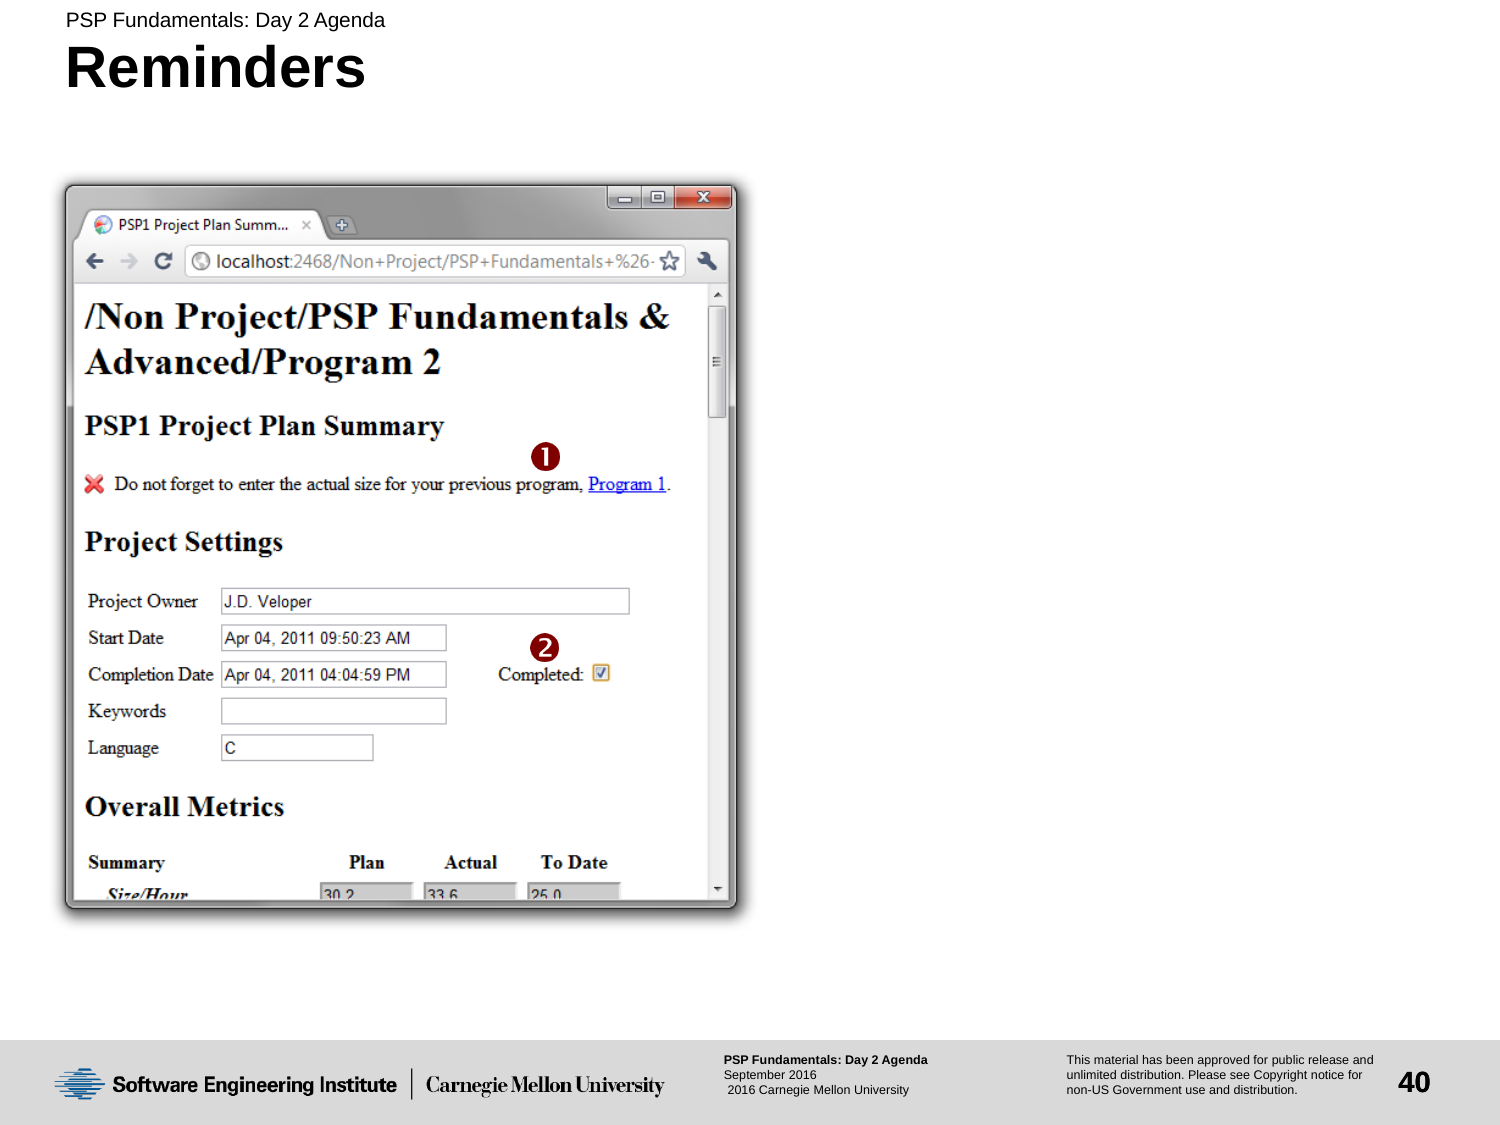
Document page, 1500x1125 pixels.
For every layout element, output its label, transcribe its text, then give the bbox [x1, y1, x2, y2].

picture [46, 1061, 673, 1104]
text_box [48, 169, 758, 931]
title Reminders [65, 37, 1430, 148]
